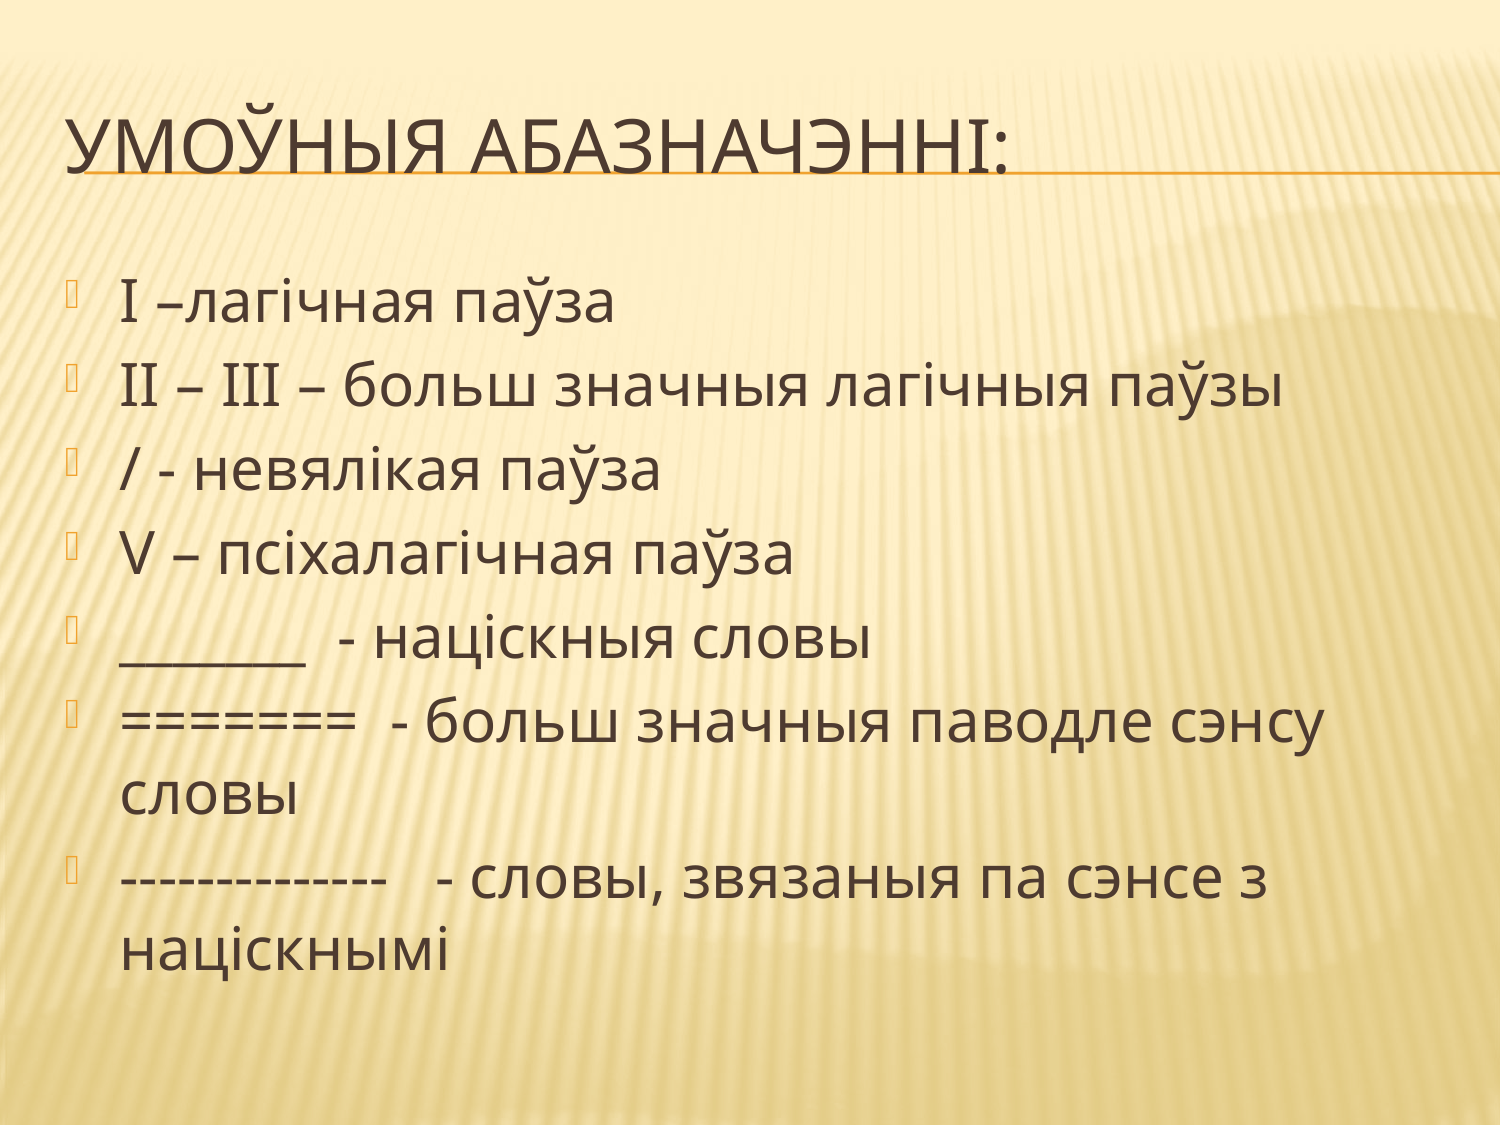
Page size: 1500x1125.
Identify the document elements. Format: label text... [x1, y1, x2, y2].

list I –лагічная паўза II – III – больш значныя лагічныя паўзы / - невялікая паўза V – псіхалагічная паўза _______ - націскныя словы ======= - больш значныя паводле сэнсу словы -------------- - словы, звязаныя па сэнсе з націскнымі [50, 254, 1475, 998]
title Умоўныя абазначэнні: [50, 75, 1475, 213]
